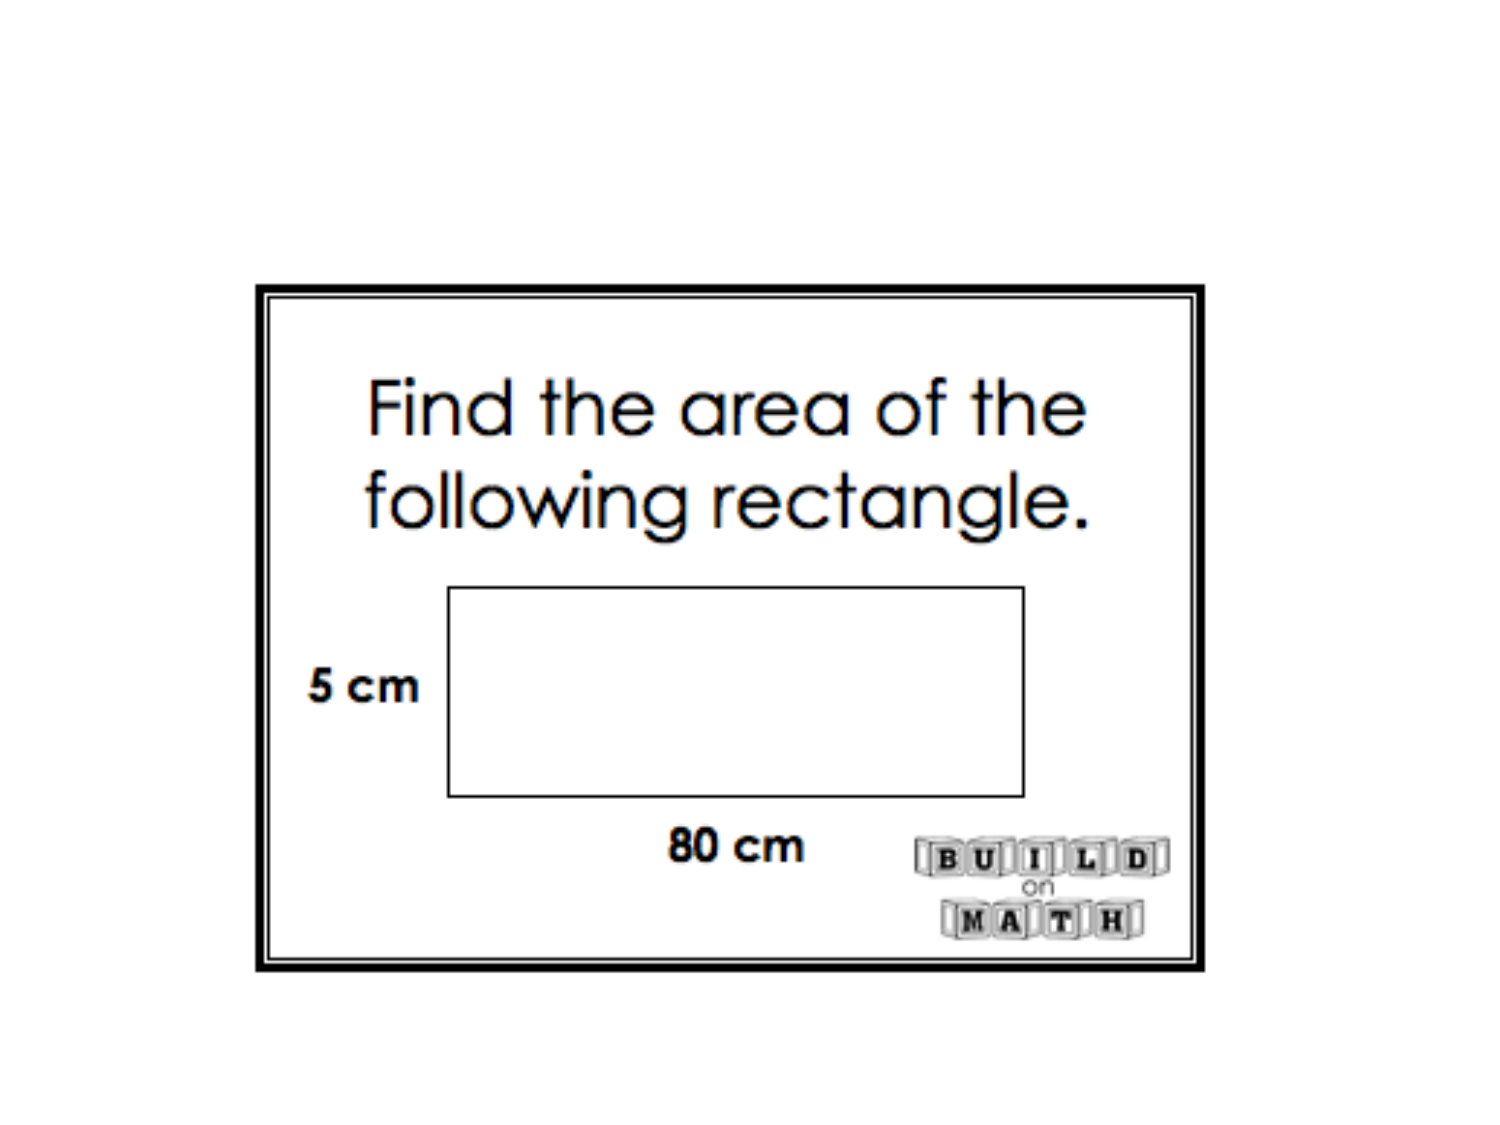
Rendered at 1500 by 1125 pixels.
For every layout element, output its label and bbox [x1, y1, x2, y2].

list [74, 262, 1426, 1006]
